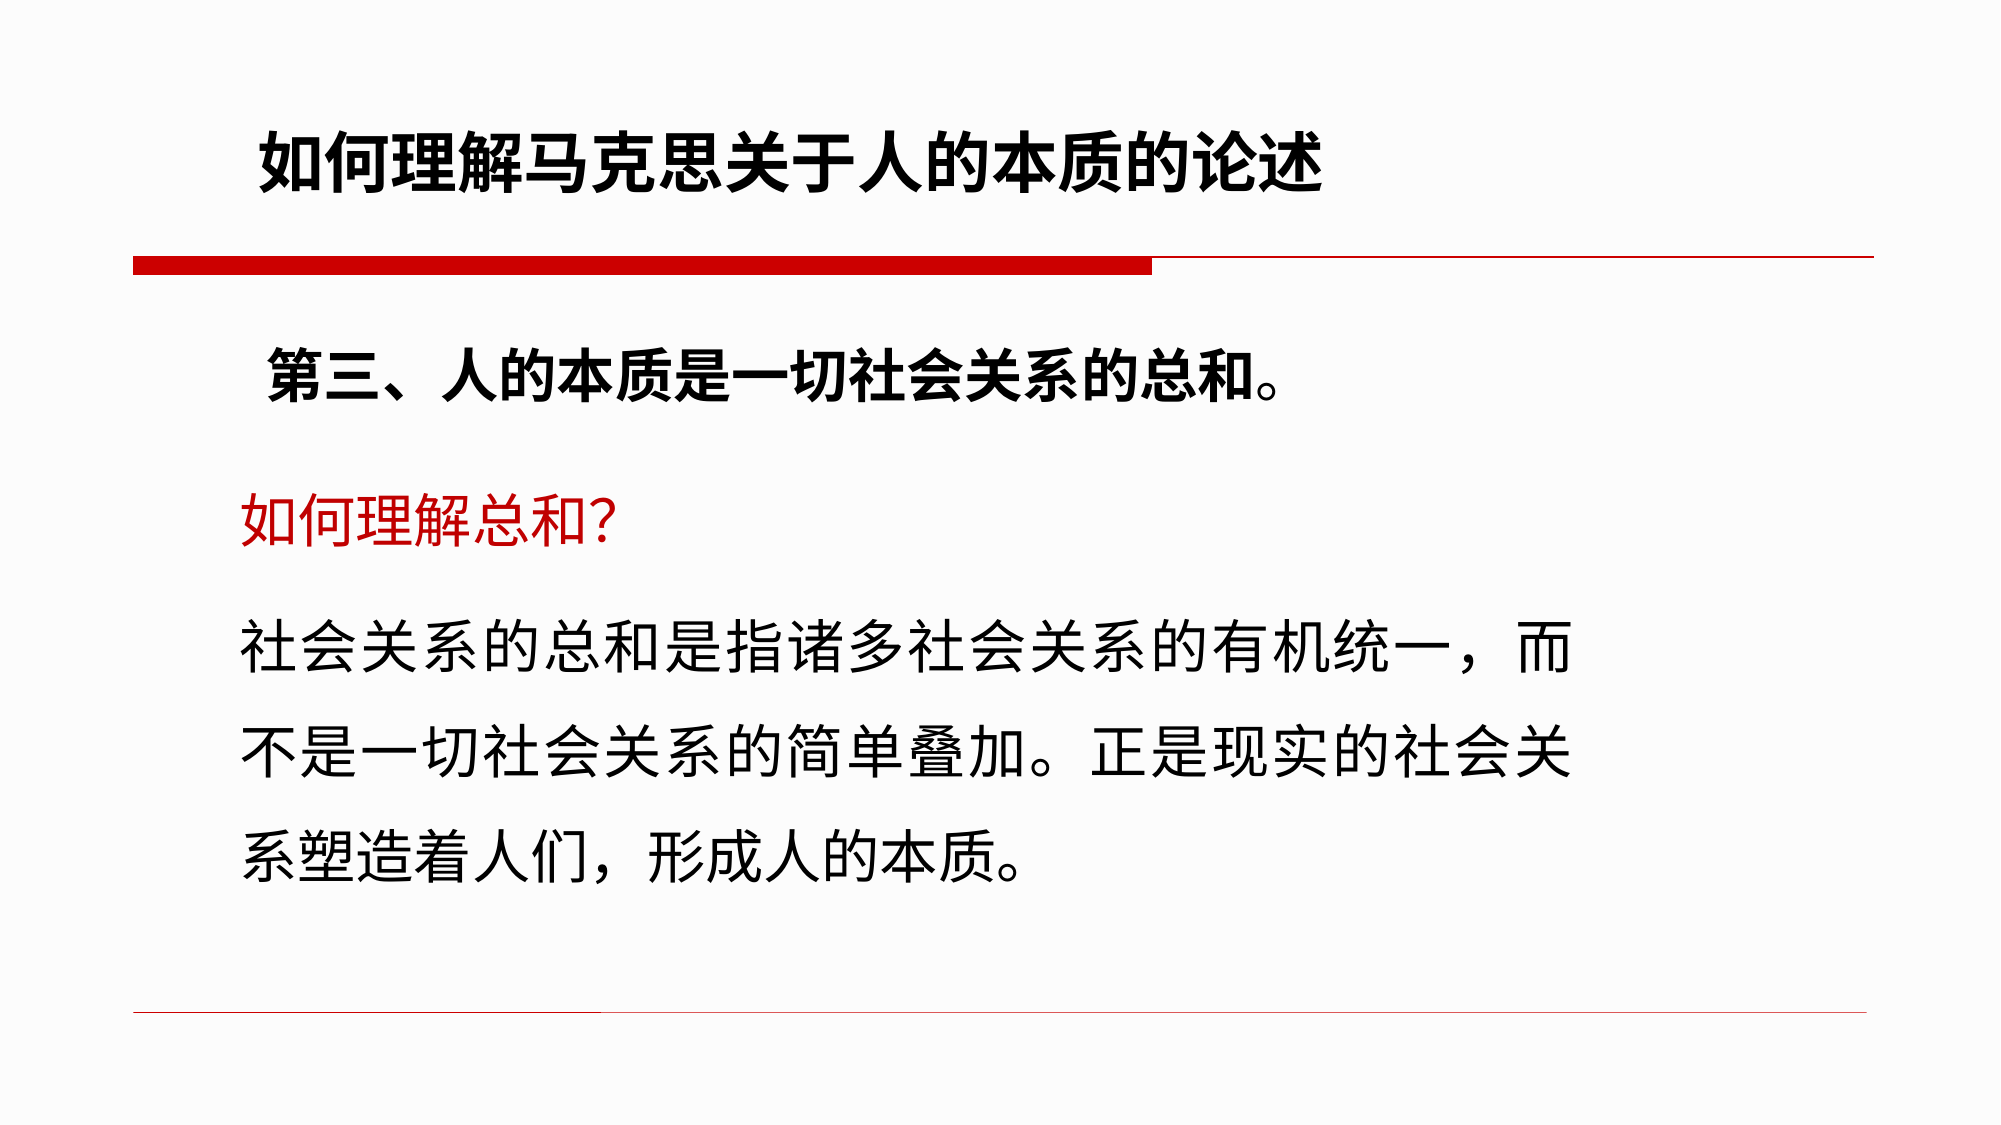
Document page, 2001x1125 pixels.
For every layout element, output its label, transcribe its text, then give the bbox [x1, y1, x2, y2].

text_box 如何理解总和？ 社会关系的总和是指诸多社会关系的有机统一，而不是一切社会关系的简单叠加。正是现实的社会关系塑造着人们，形成人的本质。 [187, 441, 1589, 1080]
text_box 第三、人的本质是一切社会关系的总和。 [250, 296, 1652, 398]
text_box 如何理解马克思关于人的本质的论述 [116, 104, 1467, 218]
